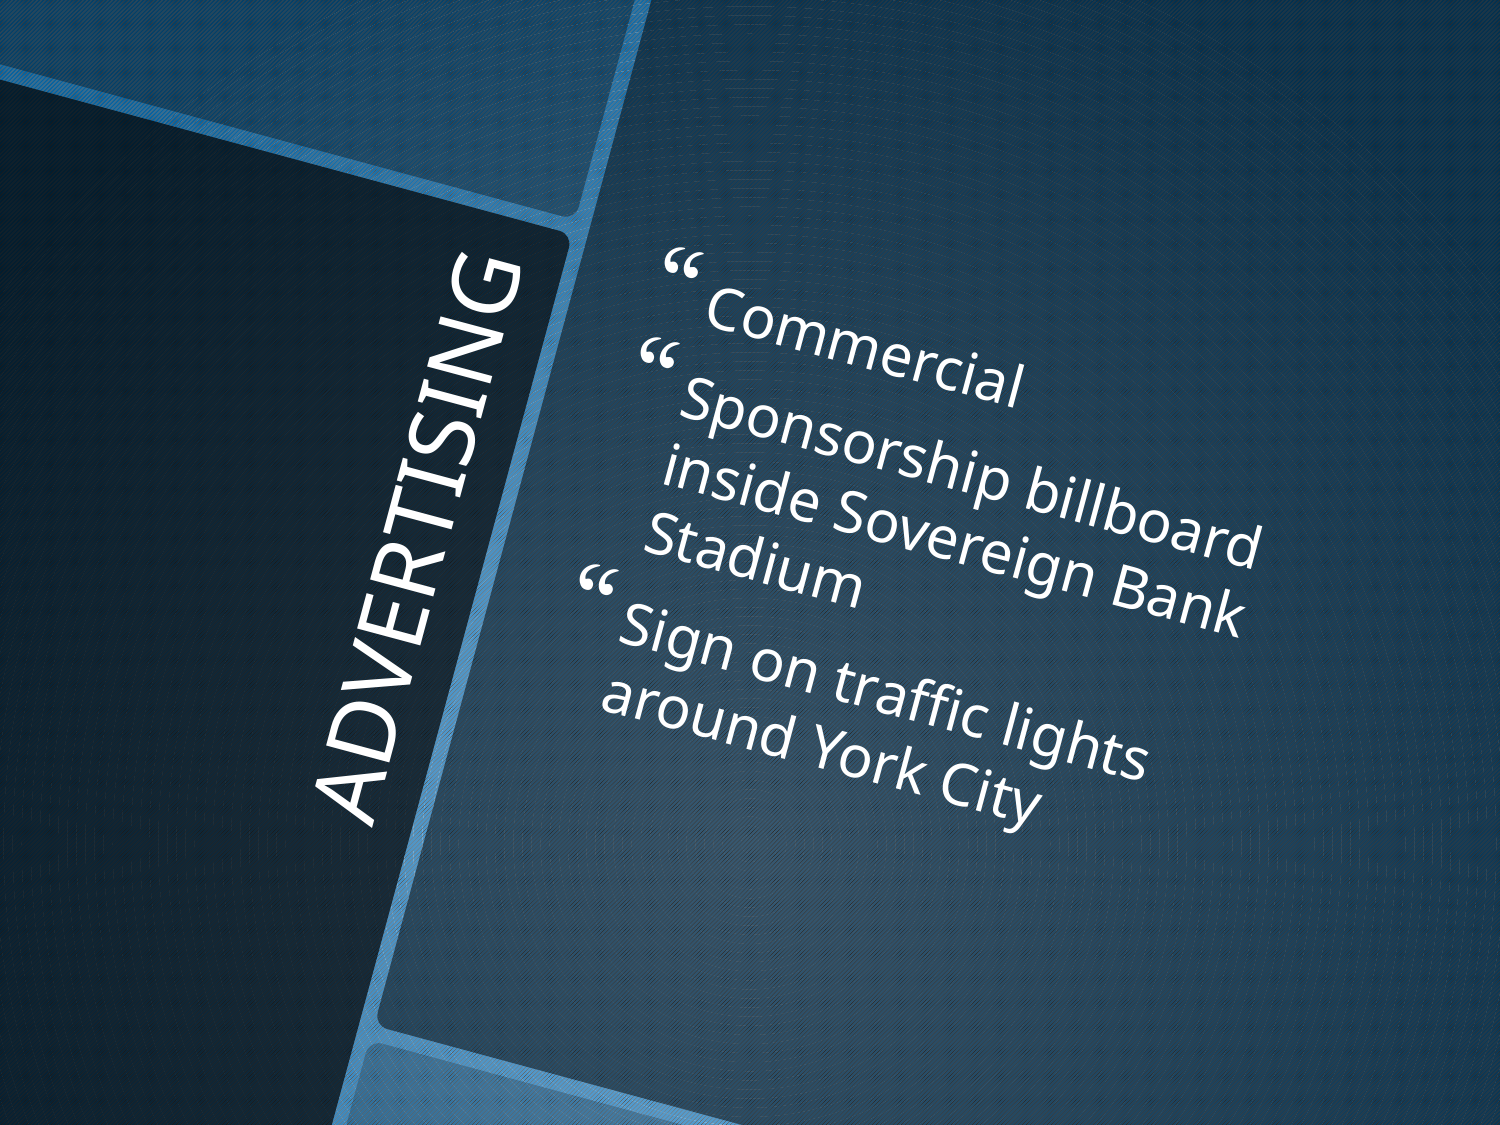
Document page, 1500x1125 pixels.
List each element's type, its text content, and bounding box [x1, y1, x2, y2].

list Commercial Sponsorship billboard inside Sovereign Bank Stadium Sign on traffic lights around York City [475, 72, 1430, 1076]
title ADVERTISING [69, 181, 554, 1056]
